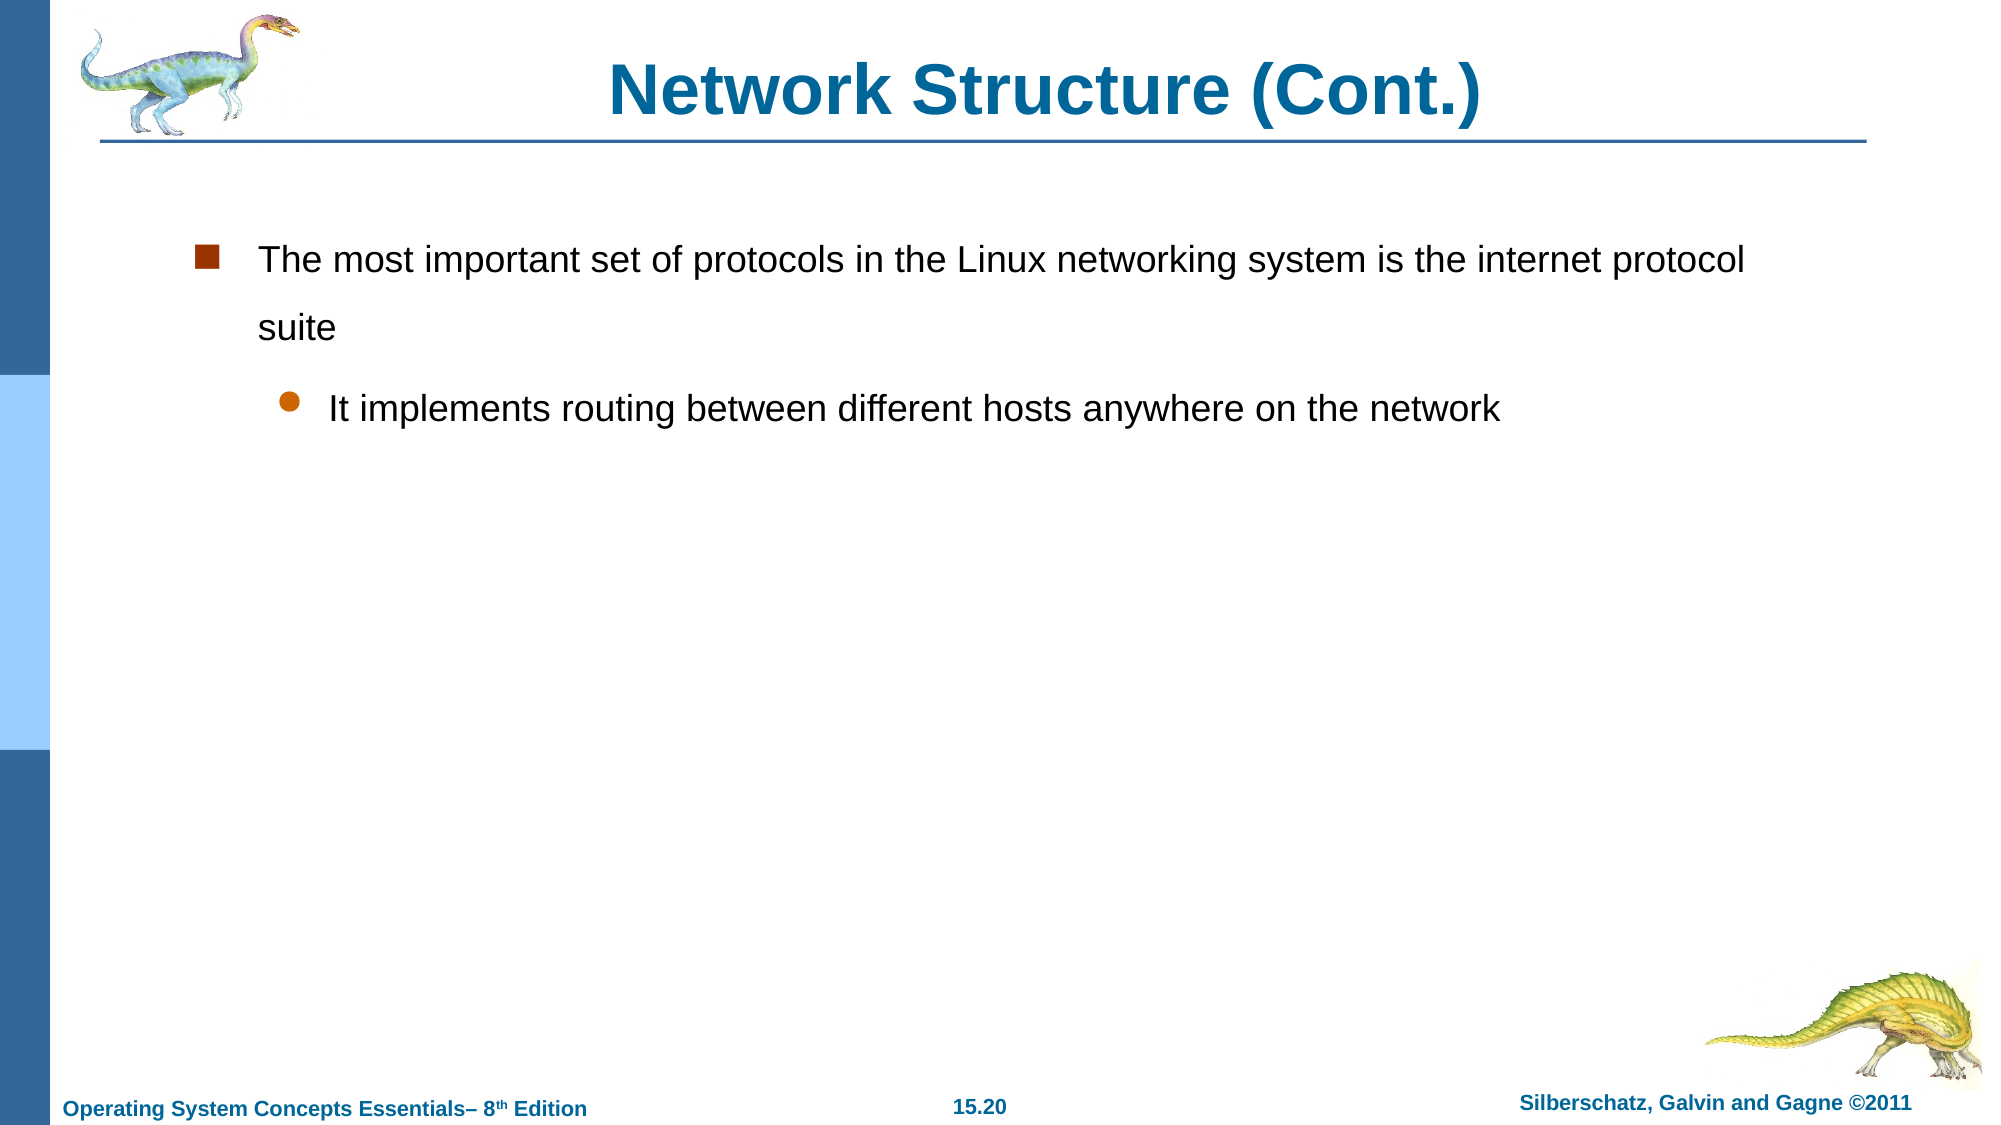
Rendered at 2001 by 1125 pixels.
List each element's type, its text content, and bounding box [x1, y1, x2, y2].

title Network Structure (Cont.) [191, 45, 1900, 141]
picture [62, 0, 324, 149]
list The most important set of protocols in the Linux networking system is the internet protocol suite It implements routing between different hosts anywhere on the network [176, 202, 1851, 946]
picture [1700, 959, 1982, 1090]
